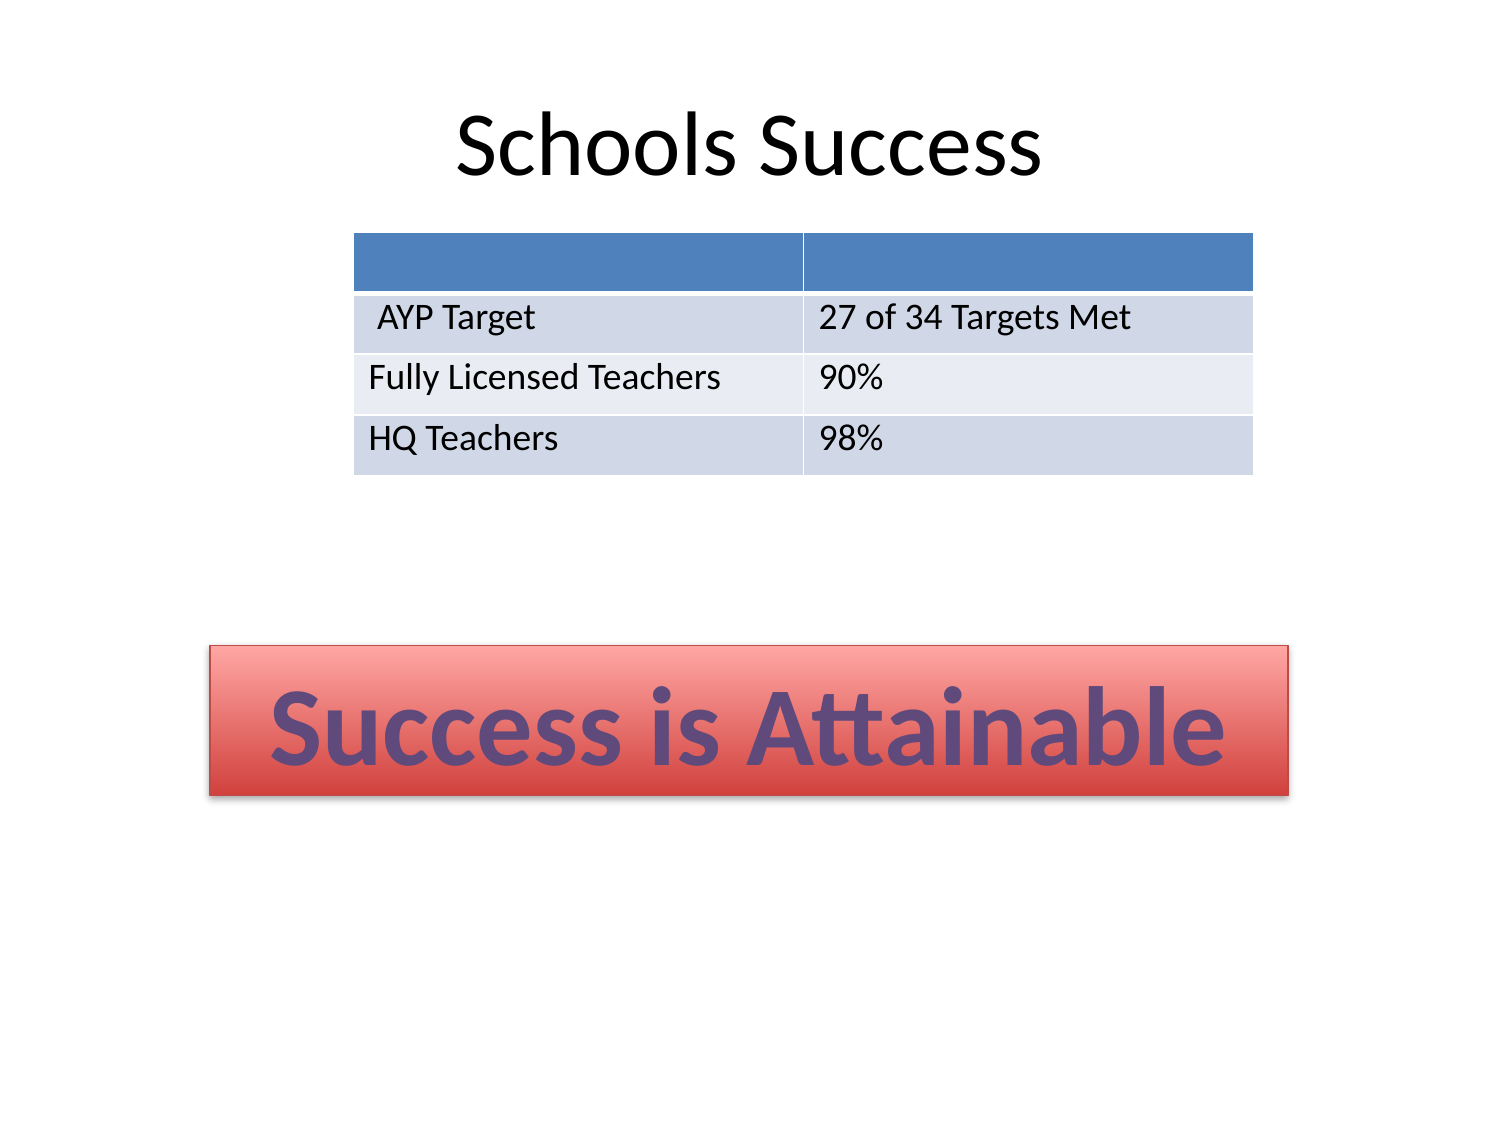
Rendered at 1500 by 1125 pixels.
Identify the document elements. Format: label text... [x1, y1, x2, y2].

table_header [804, 233, 1253, 291]
table_cell AYP Target [354, 296, 803, 353]
table_cell HQ Teachers [354, 416, 803, 475]
text_box Success is Attainable [209, 645, 1289, 796]
table_cell 90% [804, 355, 1253, 414]
table_cell 98% [804, 416, 1253, 475]
title Schools Success [75, 45, 1425, 233]
table_header [354, 233, 803, 291]
table_cell Fully Licensed Teachers [354, 355, 803, 414]
table_cell 27 of 34 Targets Met [804, 296, 1253, 353]
